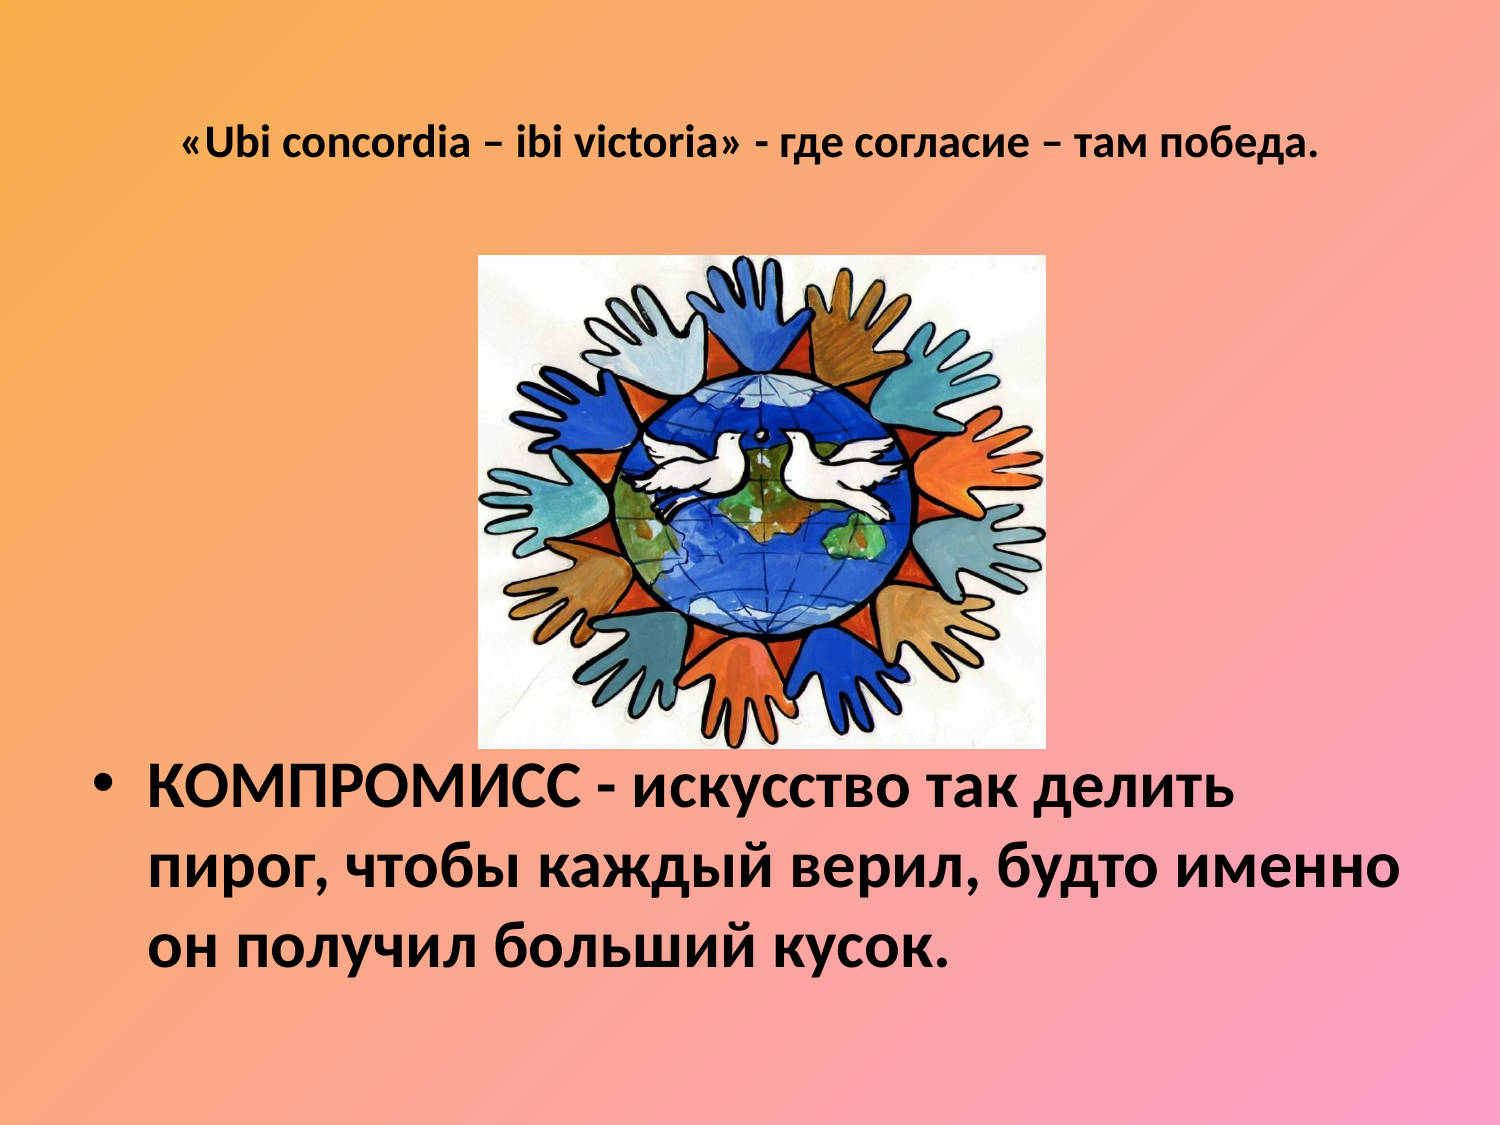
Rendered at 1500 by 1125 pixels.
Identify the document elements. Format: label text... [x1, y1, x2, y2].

picture [478, 255, 1046, 749]
title «Ubi concordia – ibi victoria» - где согласие – там победа. [75, 45, 1425, 233]
list КОМПРОМИСС - искусство так делить пирог, чтобы каждый верил, будто именно он получил больший кусок. [76, 267, 1427, 1010]
